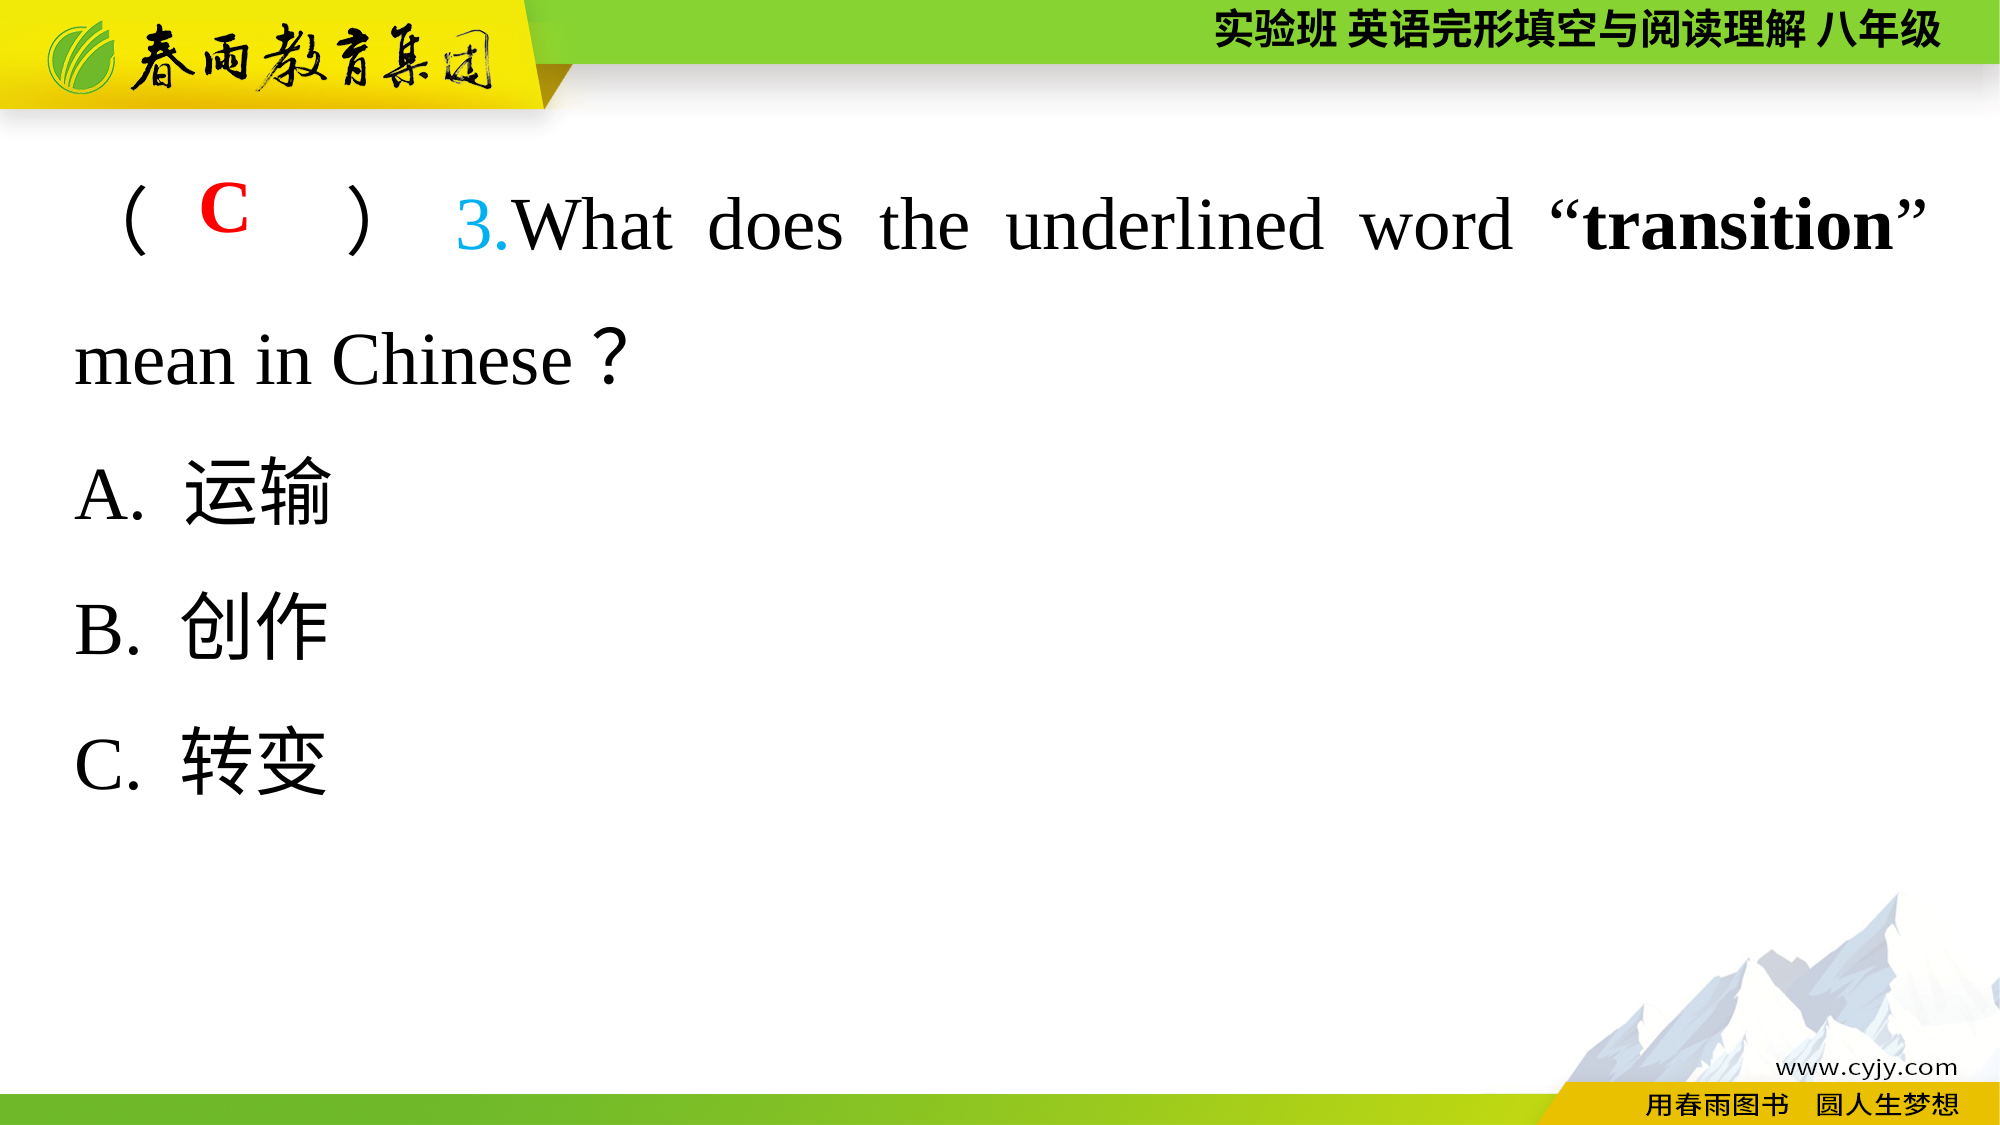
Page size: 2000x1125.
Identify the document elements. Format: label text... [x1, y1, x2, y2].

list （ ）3.What does the underlined word “transition” mean in Chinese？ A. 运输 B. 创作 C. 转变 [59, 122, 1944, 802]
picture [0, 0, 2000, 1125]
text_box C [183, 149, 268, 255]
